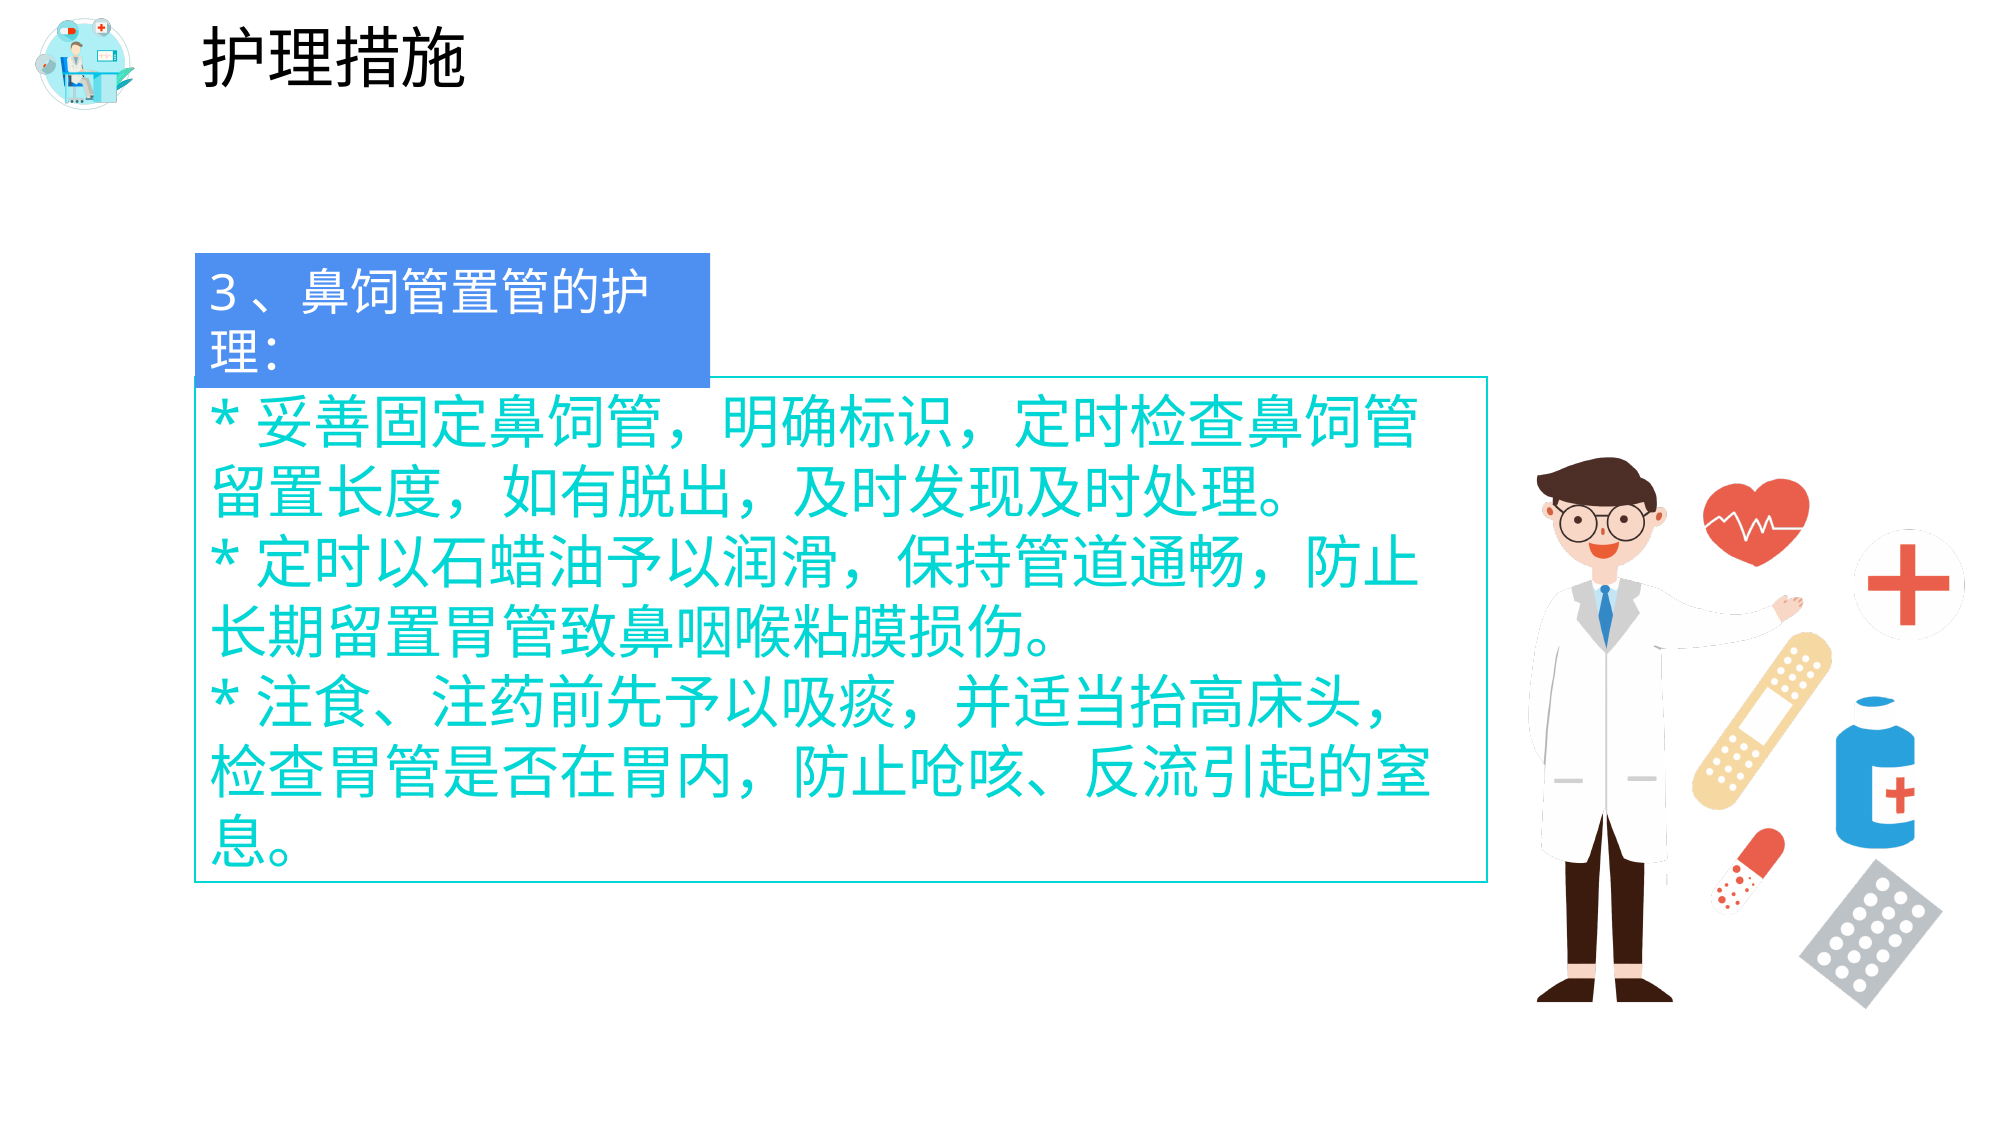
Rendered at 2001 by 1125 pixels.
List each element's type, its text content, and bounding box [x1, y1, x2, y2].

picture [27, 0, 146, 116]
text_box *妥善固定鼻饲管，明确标识，定时检查鼻饲管留置长度，如有脱出，及时发现及时处理。 *定时以石蜡油予以润滑，保持管道通畅，防止长期留置胃管致鼻咽喉粘膜损伤。 *注食、注药前先予以吸痰，并适当抬高床头，检查胃管是否在胃内，防止呛咳、反流引起的窒息。 [194, 376, 1488, 883]
picture [1429, 437, 2000, 1028]
text_box 护理措施 [185, 8, 484, 104]
text_box 3、鼻饲管置管的护理： [195, 253, 711, 388]
